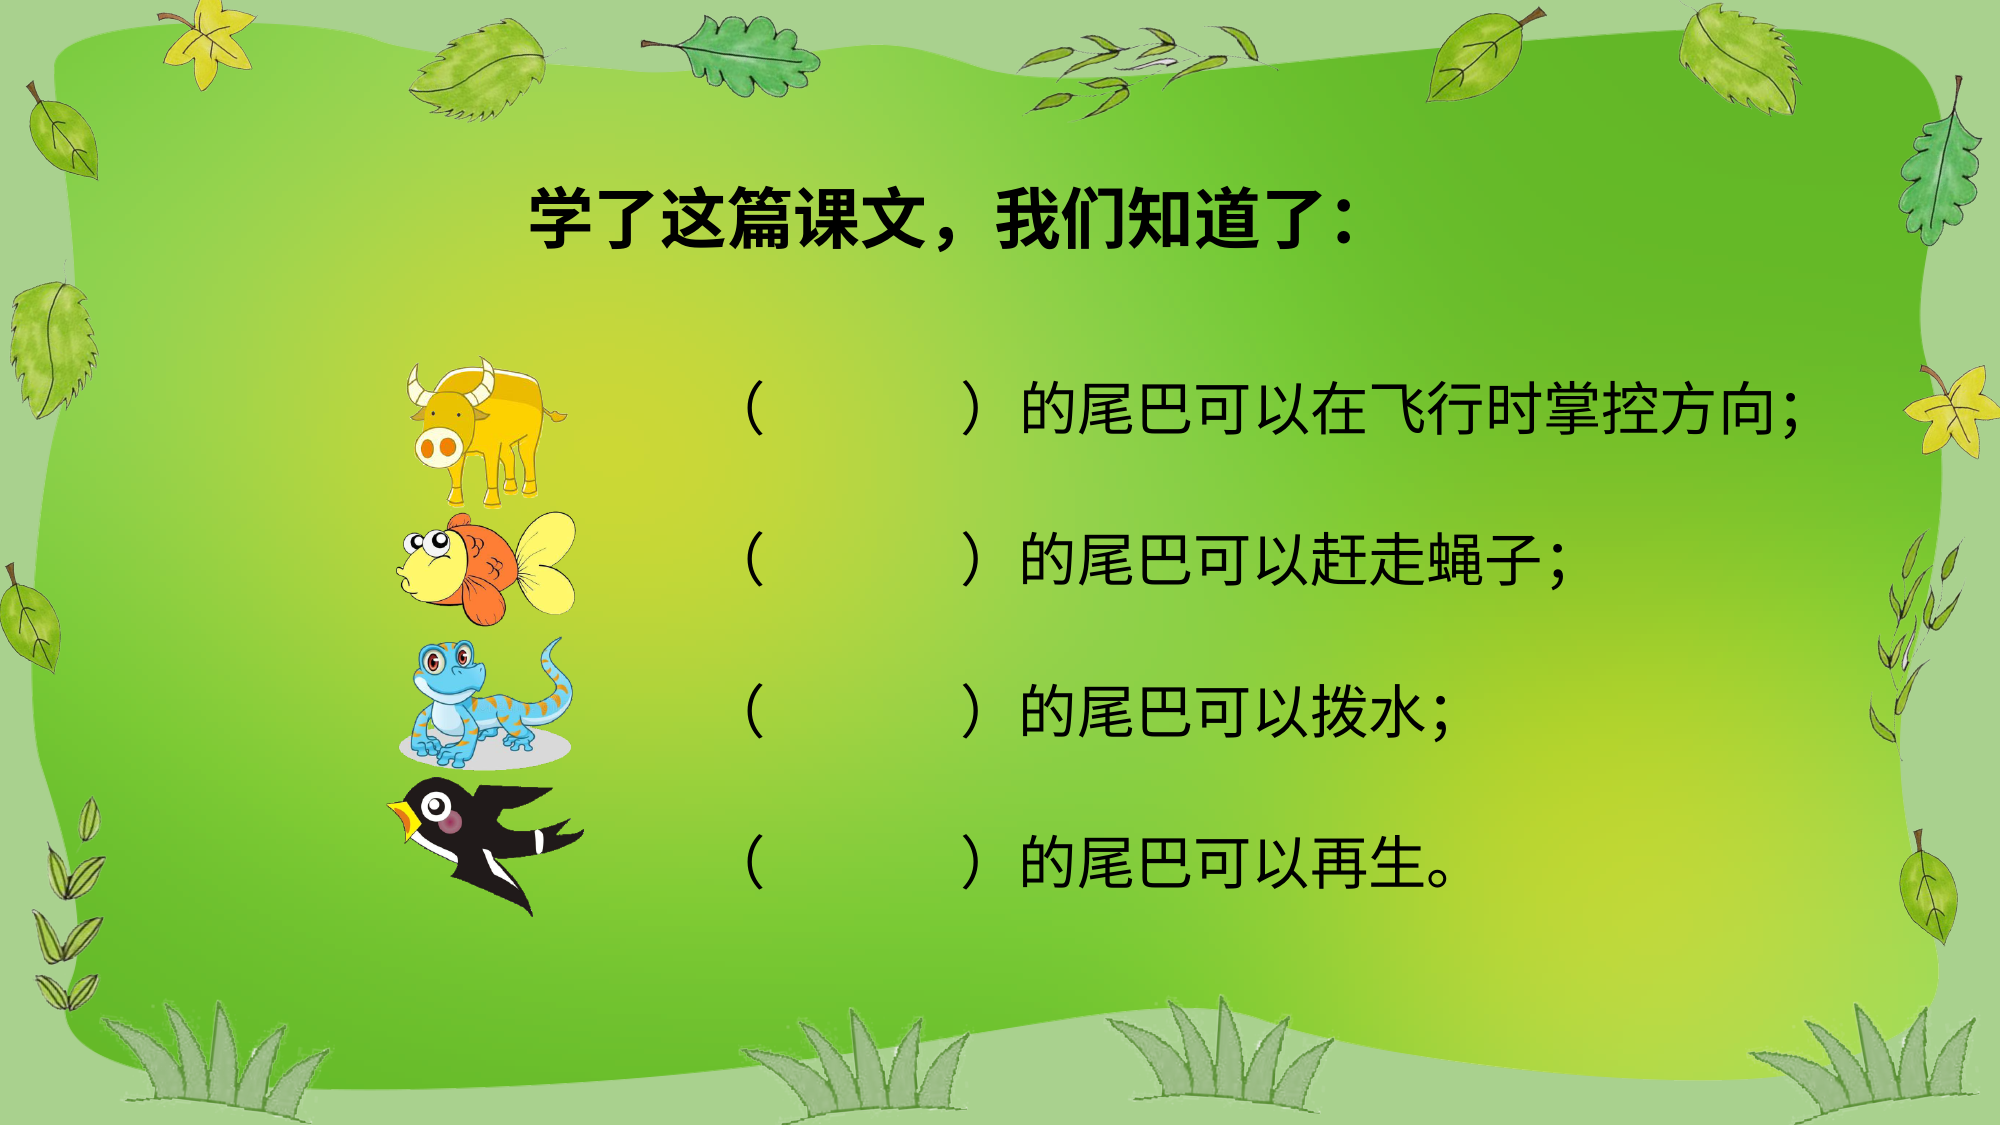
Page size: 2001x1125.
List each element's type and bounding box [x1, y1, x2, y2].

text_box [0, 0, 2000, 1125]
picture [345, 344, 623, 917]
